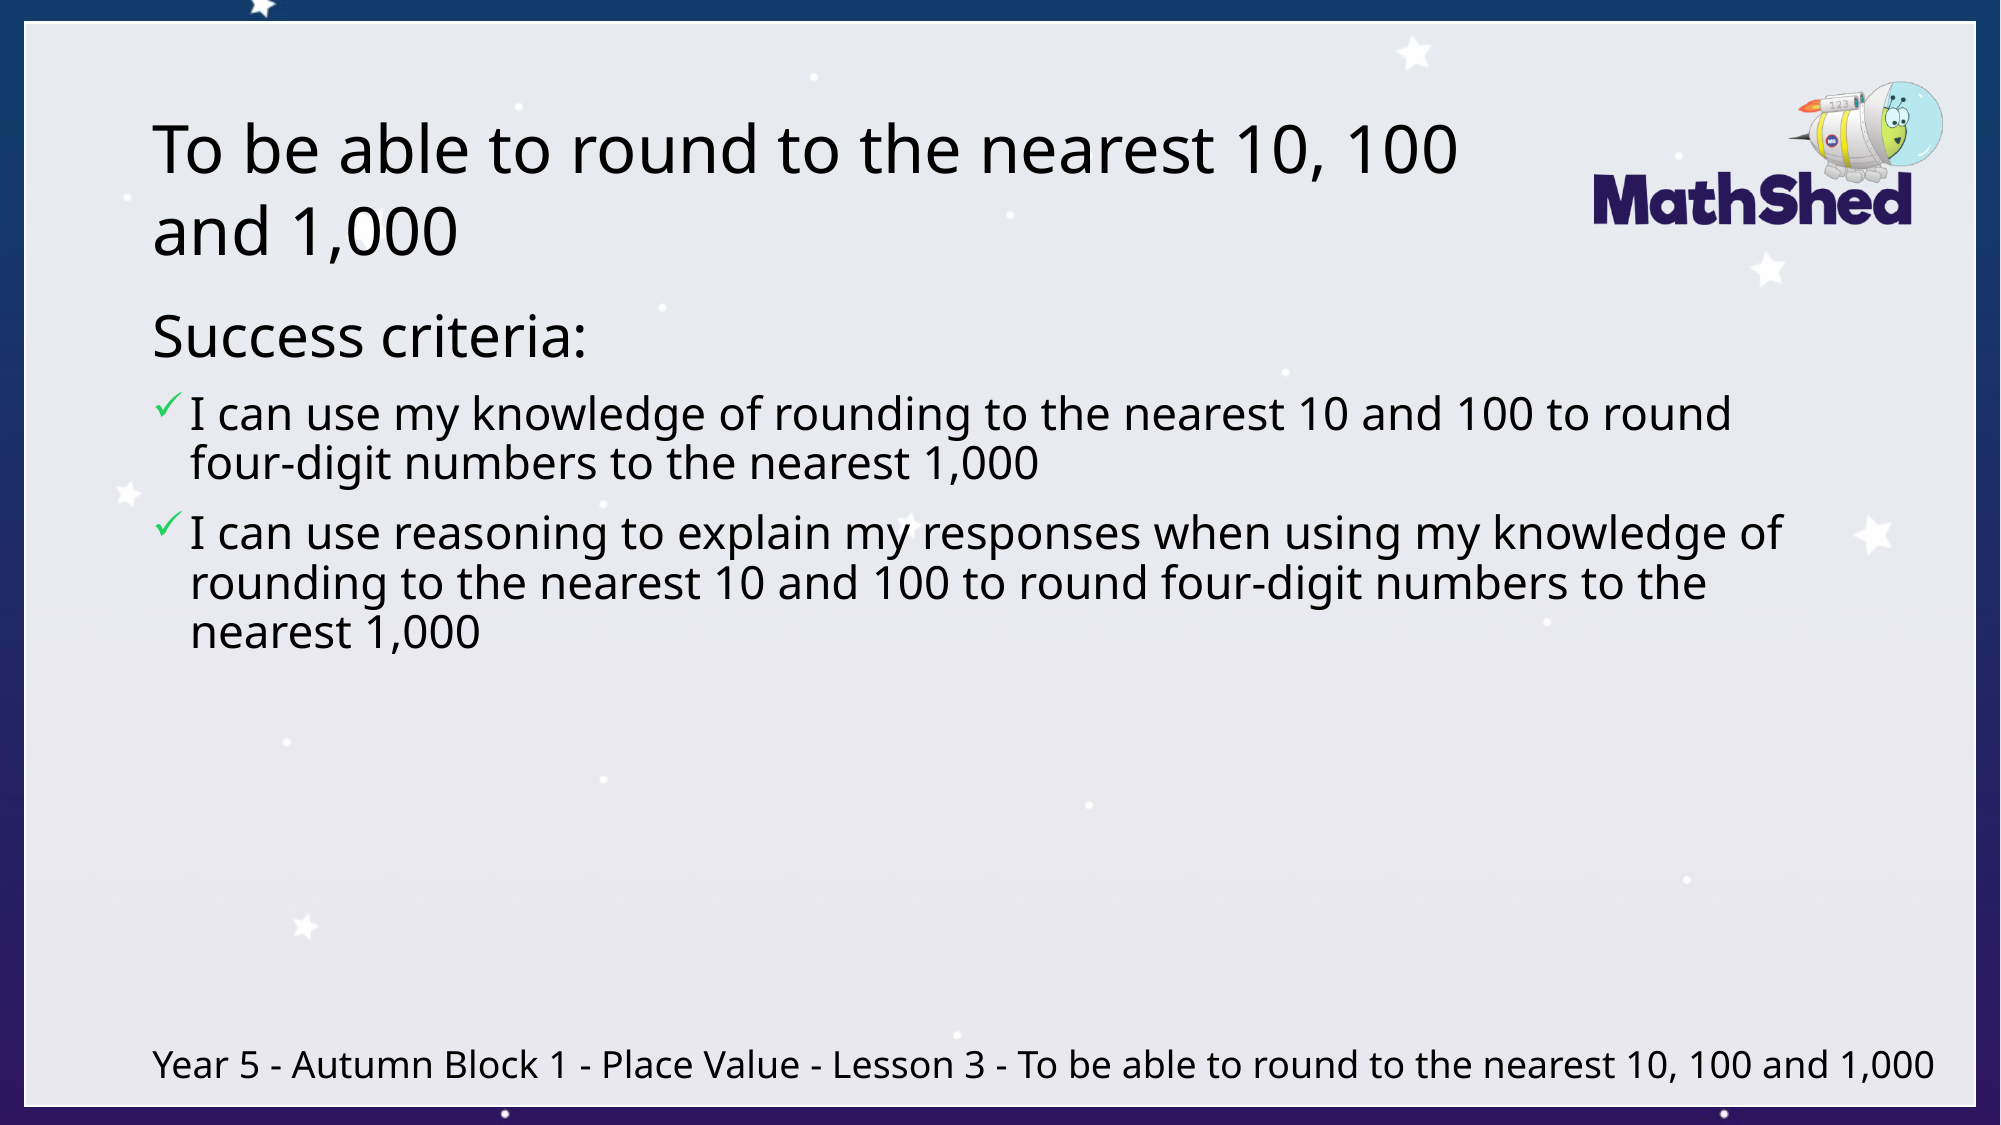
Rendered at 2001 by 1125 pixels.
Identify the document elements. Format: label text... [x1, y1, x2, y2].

list Success criteria: I can use my knowledge of rounding to the nearest 10 and 100 to round four-digit numbers to the nearest 1,000 I can use reasoning to explain my responses when using my knowledge of rounding to the nearest 10 and 100 to round four-digit numbers to the nearest 1,000 [137, 299, 1863, 1014]
footer Year 5 - Autumn Block 1 - Place Value - Lesson 3 - To be able to round to the nearest 10, 100 and 1,000 [137, 1033, 1974, 1093]
title To be able to round to the nearest 10, 100 and 1,000 [137, 81, 1578, 299]
picture [0, 0, 2001, 1125]
